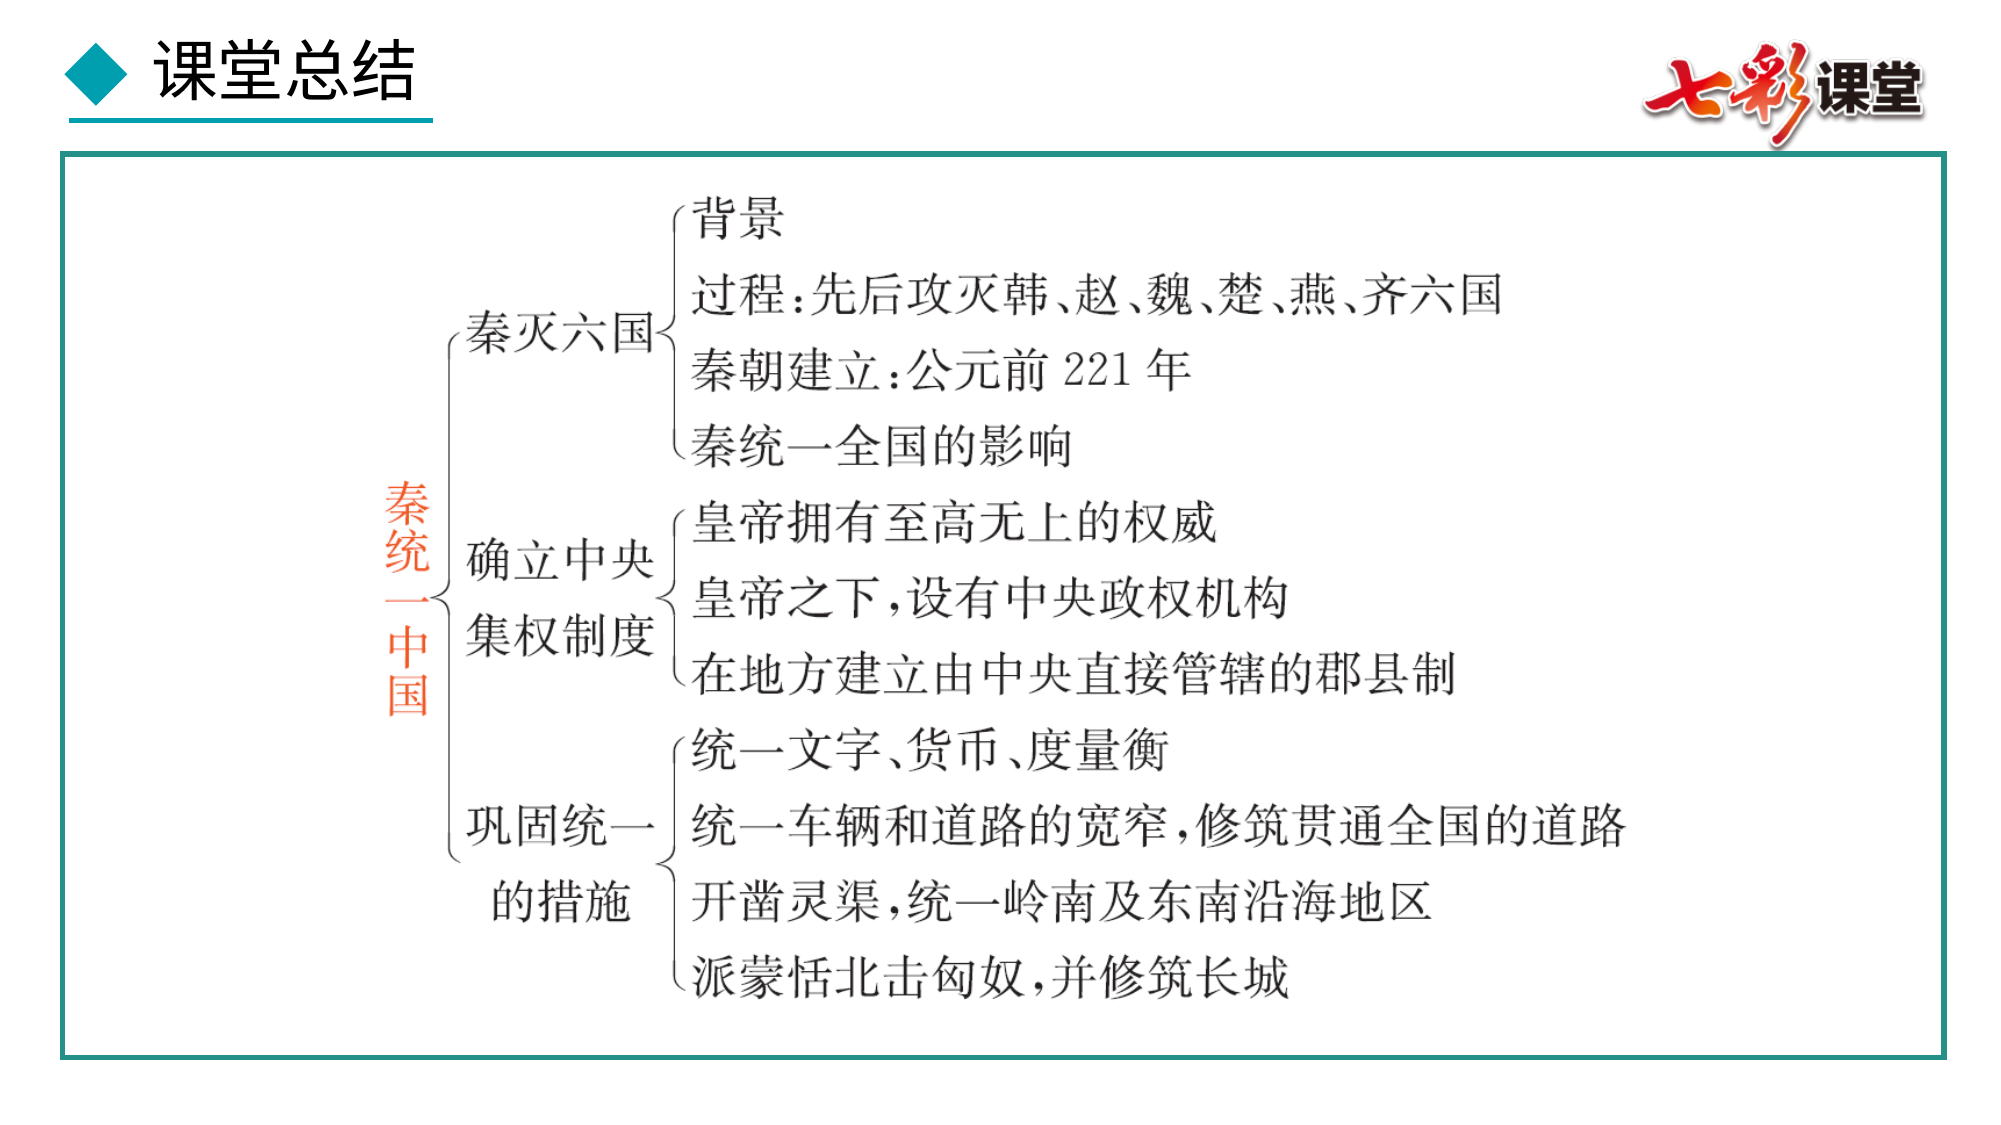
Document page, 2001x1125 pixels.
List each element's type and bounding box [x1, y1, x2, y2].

picture [373, 183, 1652, 1036]
picture [1638, 35, 1932, 151]
